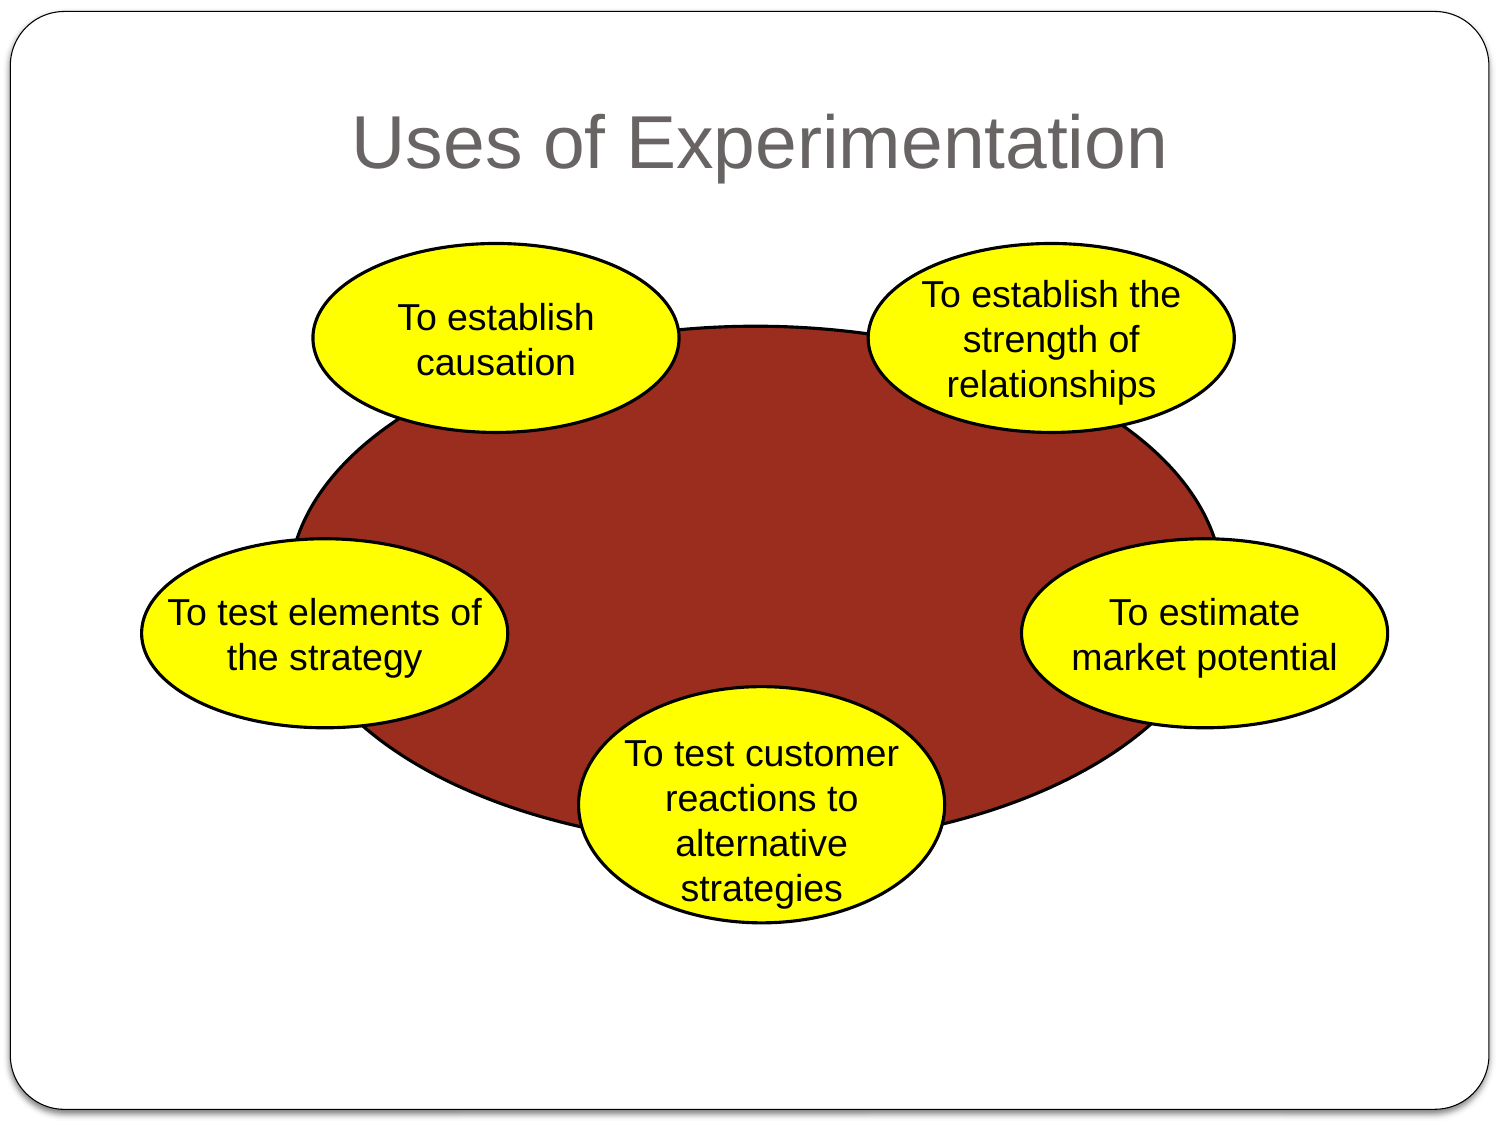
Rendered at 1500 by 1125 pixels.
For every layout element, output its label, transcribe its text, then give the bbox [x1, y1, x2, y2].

text_box [1021, 593, 1039, 674]
text_box [632, 686, 891, 721]
text_box [1223, 305, 1235, 371]
text_box Uses of Experimentation [74, 45, 1425, 233]
text_box [173, 538, 476, 580]
text_box [1370, 592, 1388, 674]
text_box [74, 262, 1425, 1005]
text_box [172, 686, 477, 728]
text_box To establish the strength of relationships [880, 262, 1223, 413]
text_box [927, 754, 945, 856]
text_box [578, 754, 596, 856]
text_box [1052, 686, 1357, 728]
text_box [704, 917, 819, 923]
text_box [1053, 538, 1356, 580]
text_box [939, 413, 1163, 433]
text_box To estimate market potential [1039, 580, 1370, 686]
text_box [868, 304, 880, 372]
text_box [344, 391, 648, 433]
text_box To test elements of the strategy [135, 580, 514, 686]
text_box [344, 243, 648, 285]
text_box [942, 243, 1161, 262]
text_box To test customer reactions to alternative strategies [596, 721, 927, 917]
text_box To establish causation [312, 285, 680, 391]
text_box [296, 326, 1215, 827]
